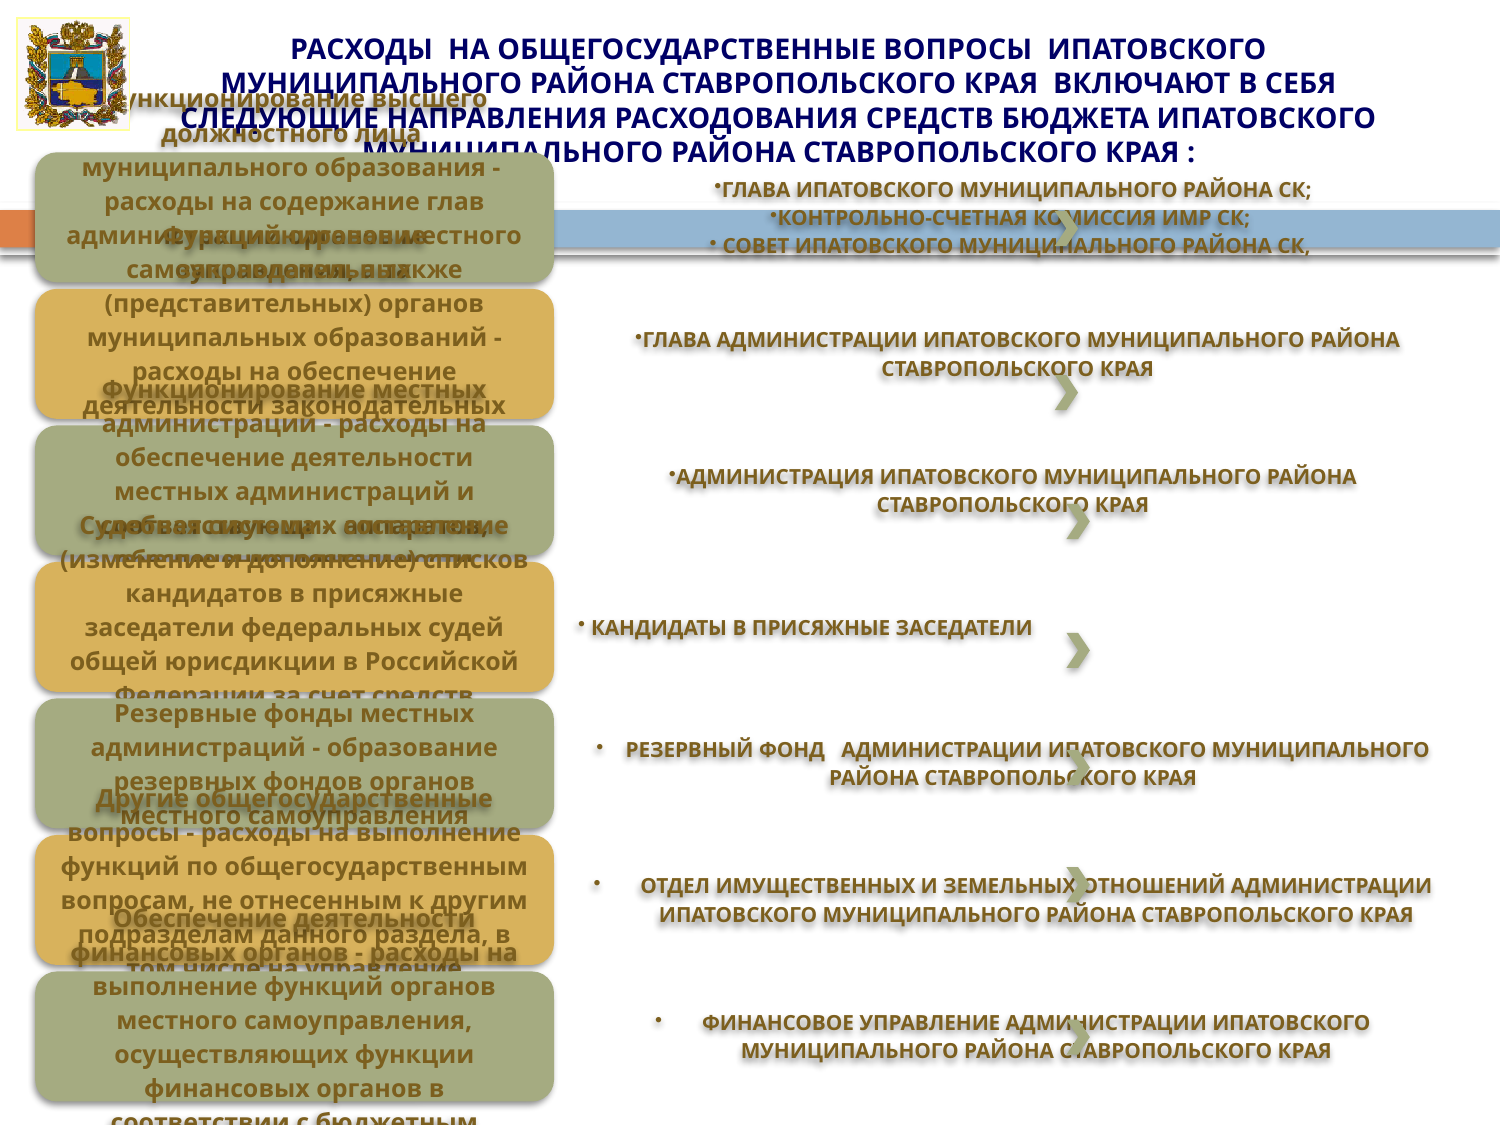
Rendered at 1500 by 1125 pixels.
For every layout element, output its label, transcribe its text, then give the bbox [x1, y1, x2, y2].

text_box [34, 151, 1477, 1102]
title РАСХОДЫ НА ОБЩЕГОСУДАРСТВЕННЫЕ ВОПРОСЫ ИПАТОВСКОГО МУНИЦИПАЛЬНОГО РАЙОНА СТАВРОПОЛЬСКОГО КРАЯ ВКЛЮЧАЮТ В СЕБЯ СЛЕДУЮЩИЕ НАПРАВЛЕНИЯ РАСХОДОВАНИЯ СРЕДСТВ БЮДЖЕТА ИПАТОВСКОГО МУНИЦИПАЛЬНОГО РАЙОНА СТАВРОПОЛЬСКОГО КРАЯ : [152, 23, 1407, 151]
picture [17, 18, 130, 130]
